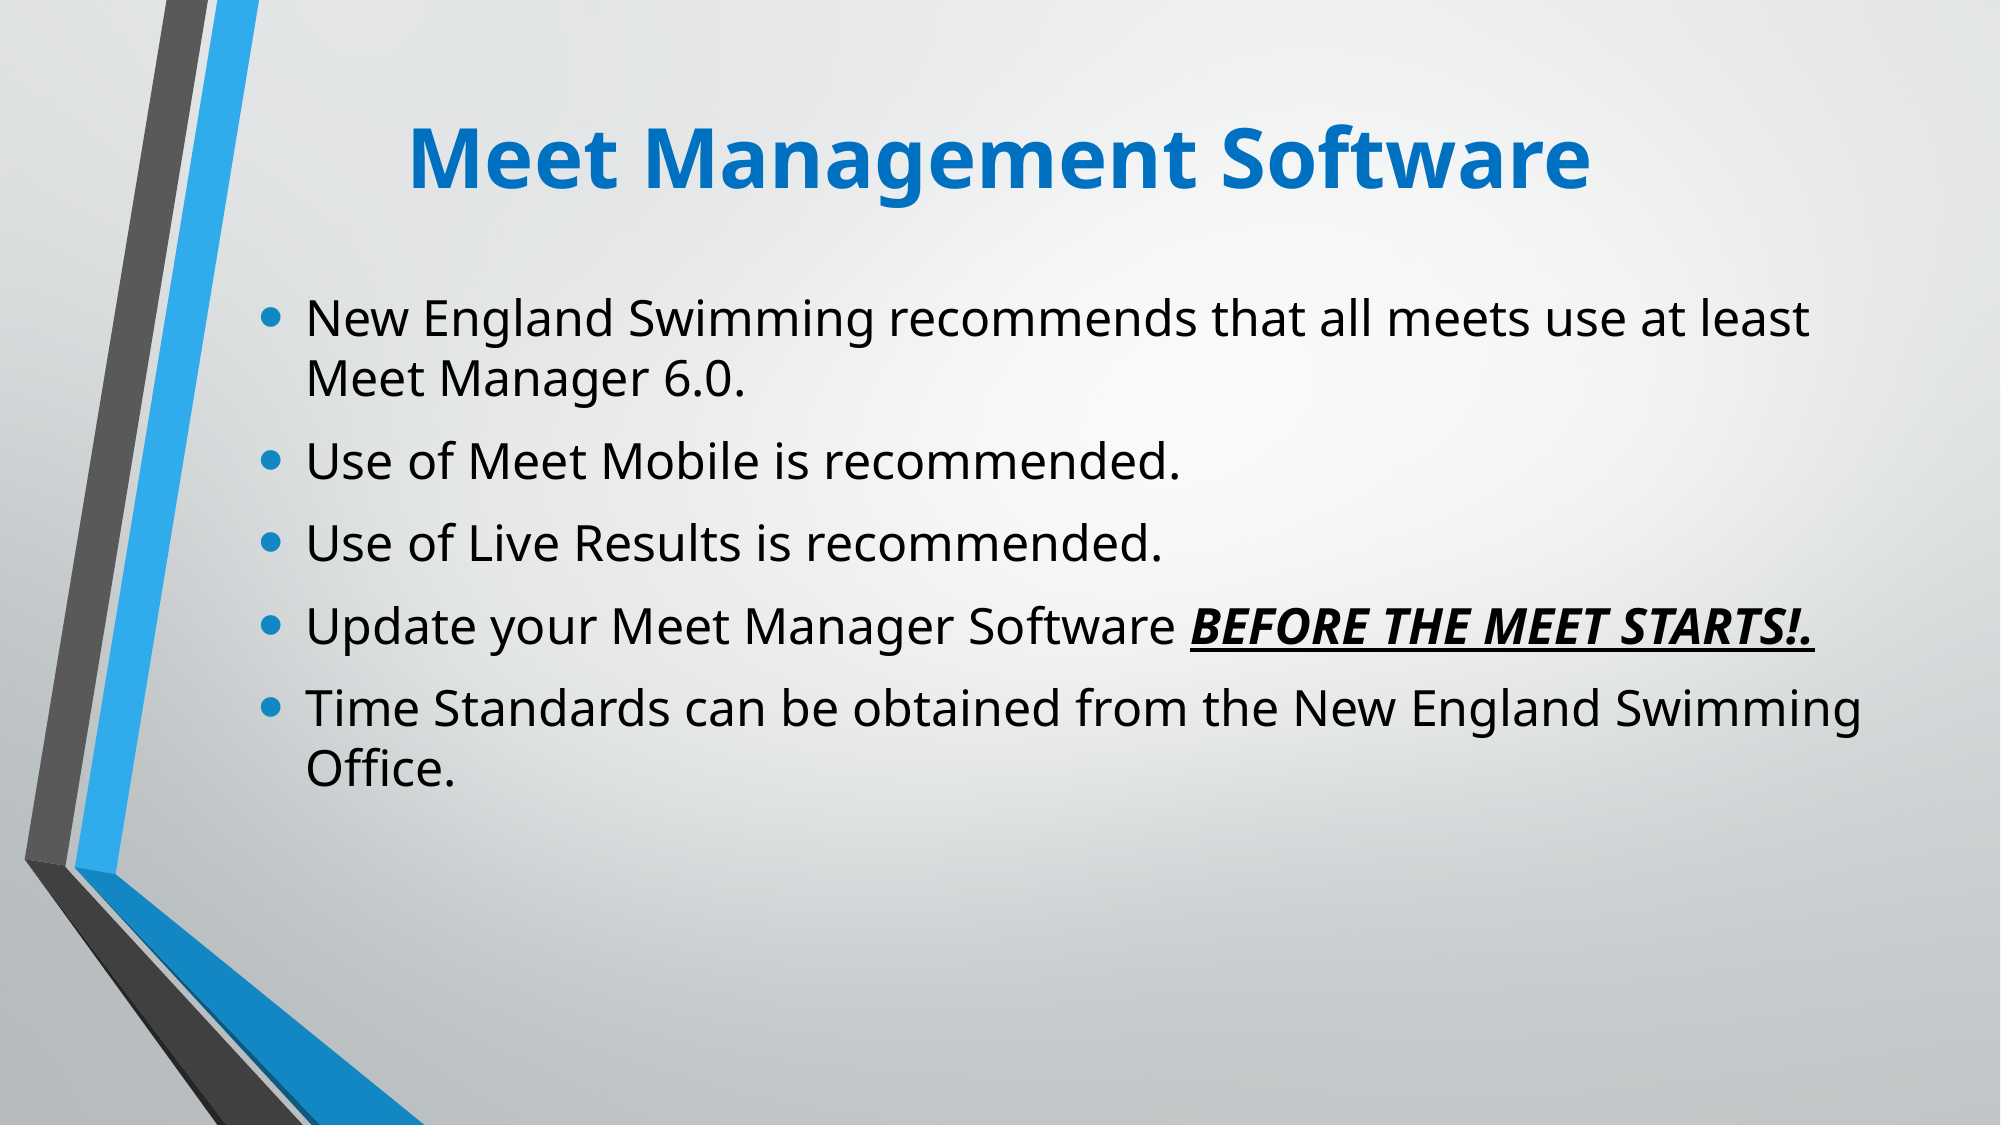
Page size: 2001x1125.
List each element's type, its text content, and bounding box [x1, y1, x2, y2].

title Meet Management Software [137, 46, 1863, 264]
list New England Swimming recommends that all meets use at least Meet Manager 6.0. Use of Meet Mobile is recommended. Use of Live Results is recommended. Update your Meet Manager Software BEFORE THE MEET STARTS!. Time Standards can be obtained from the New England Swimming Office. [243, 279, 1887, 950]
